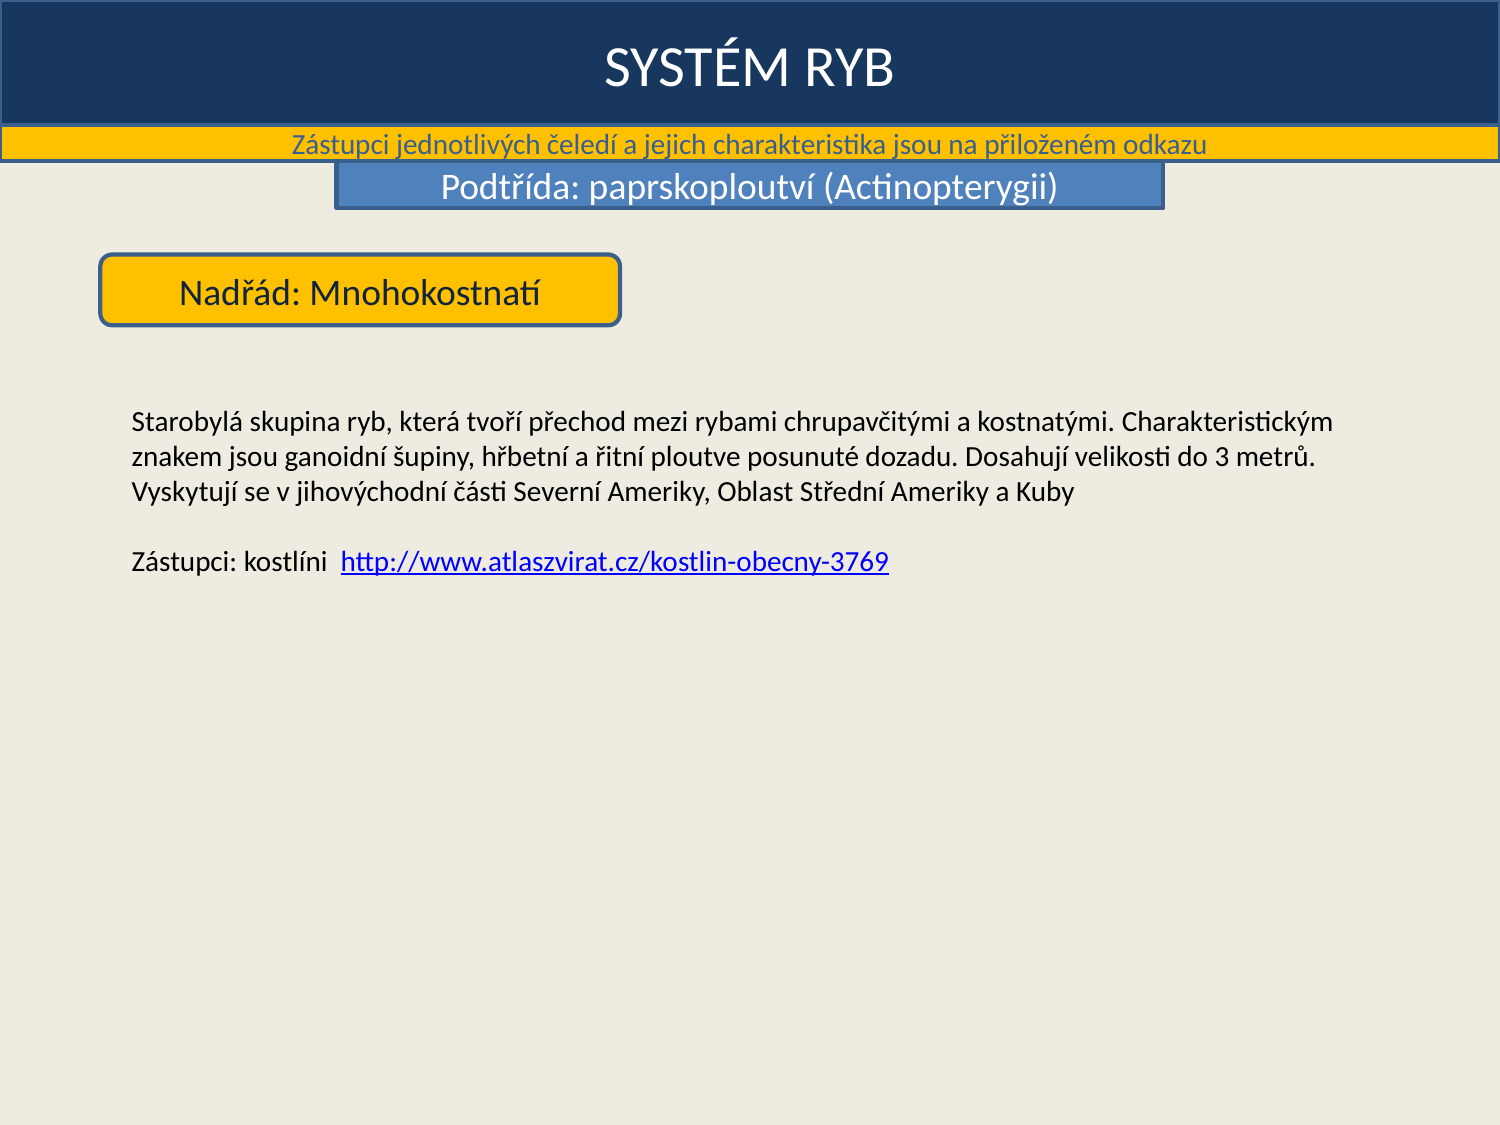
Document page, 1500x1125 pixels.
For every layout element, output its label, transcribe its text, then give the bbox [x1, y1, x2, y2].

text_box Zástupci jednotlivých čeledí a jejich charakteristika jsou na přiloženém odkazu [0, 123, 1500, 163]
text_box Starobylá skupina ryb, která tvoří přechod mezi rybami chrupavčitými a kostnatými. Charakteristickým znakem jsou ganoidní šupiny, hřbetní a řitní ploutve posunuté dozadu. Dosahují velikosti do 3 metrů. Vyskytují se v jihovýchodní části Severní Ameriky, Oblast Střední Ameriky a Kuby Zástupci: kostlíni http://www.atlaszvirat.cz/kostlin-obecny-3769 [116, 394, 1424, 585]
text_box Podtřída: paprskoploutví (Actinopterygii) [334, 159, 1165, 210]
text_box Nadřád: Mnohokostnatí [98, 252, 623, 328]
text_box SYSTÉM RYB [0, 0, 1500, 123]
